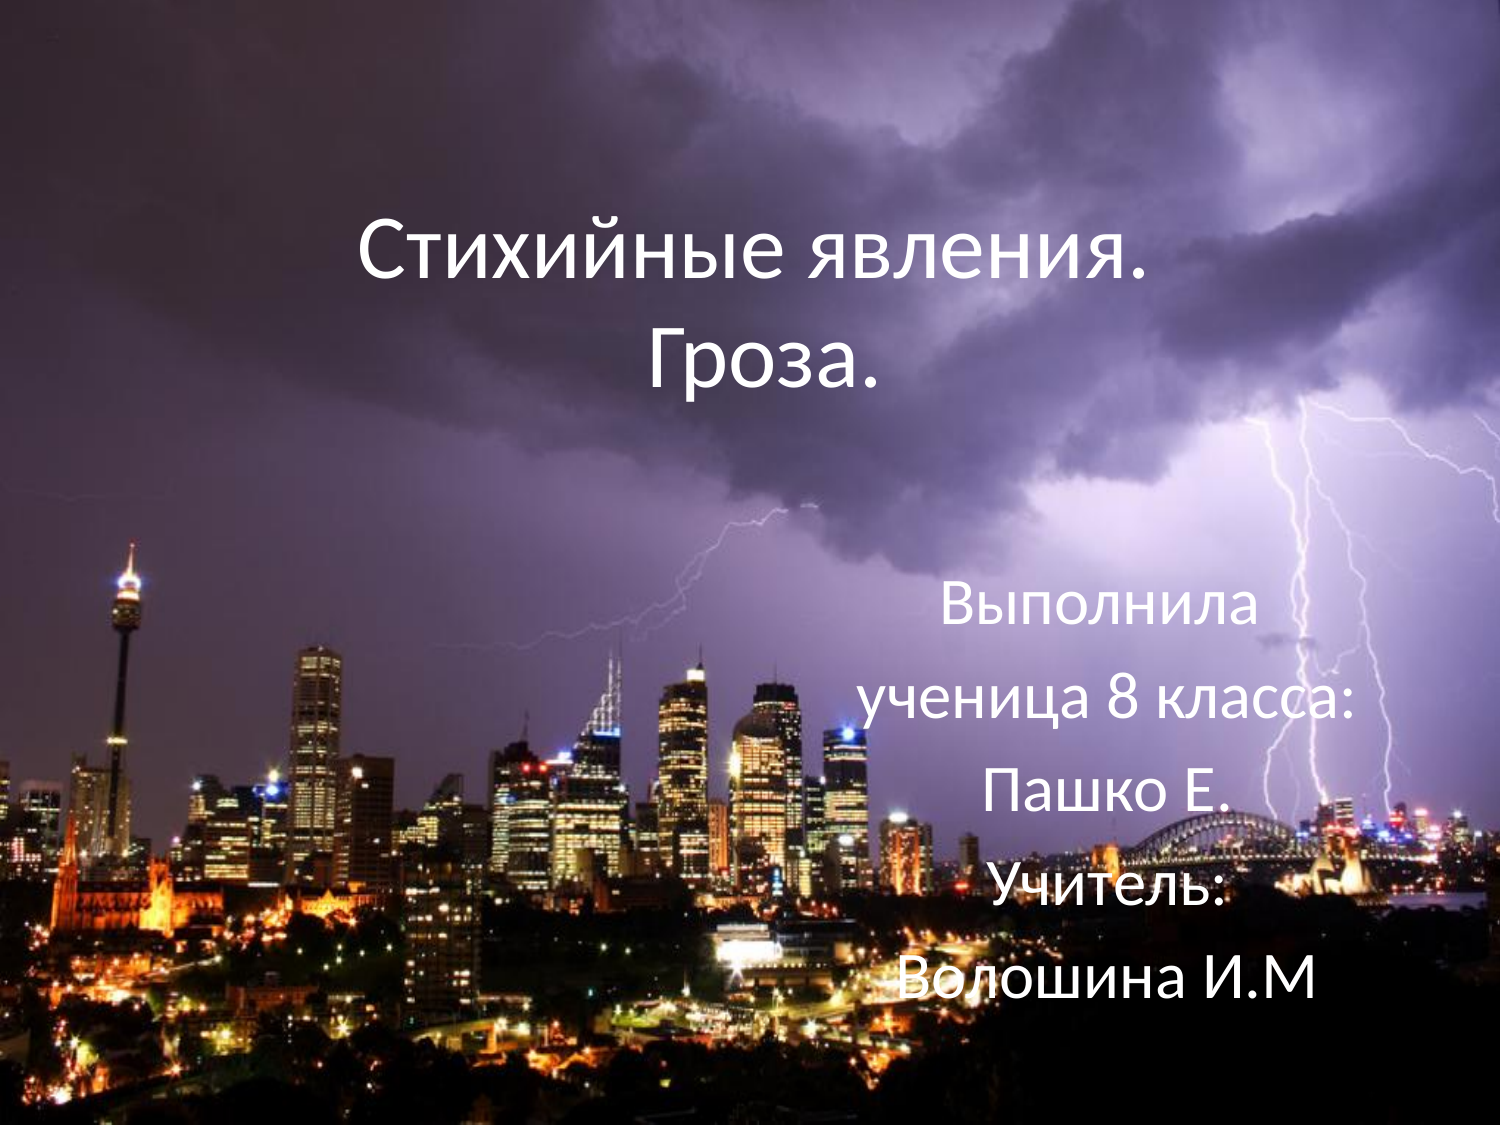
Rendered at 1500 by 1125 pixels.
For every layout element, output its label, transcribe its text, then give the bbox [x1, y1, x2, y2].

subtitle Выполнила ученица 8 класса: Пашко Е. Учитель: Волошина И.М [714, 550, 1500, 1067]
title Стихийные явления. Гроза. [117, 175, 1393, 417]
picture [0, 0, 1500, 1125]
